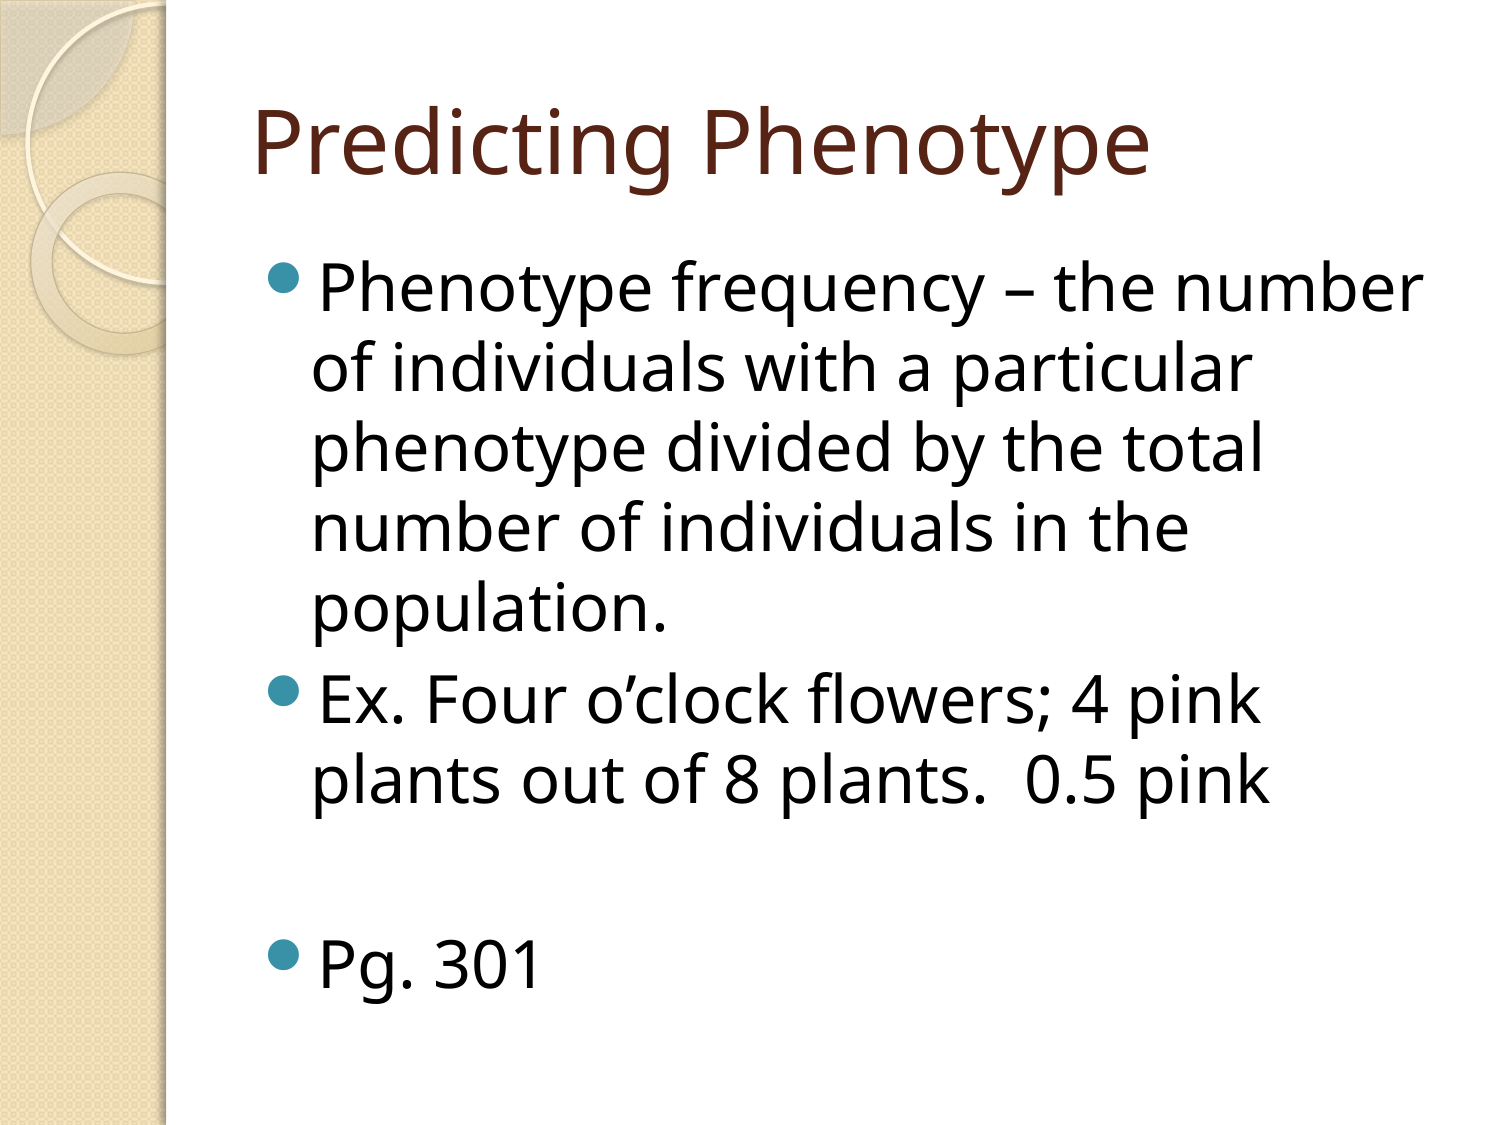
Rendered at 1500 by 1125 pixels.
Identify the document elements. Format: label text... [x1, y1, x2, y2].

title Predicting Phenotype [235, 45, 1466, 233]
list Phenotype frequency – the number of individuals with a particular phenotype divided by the total number of individuals in the population. Ex. Four o’clock flowers; 4 pink plants out of 8 plants. 0.5 pink Pg. 301 [235, 237, 1466, 1025]
